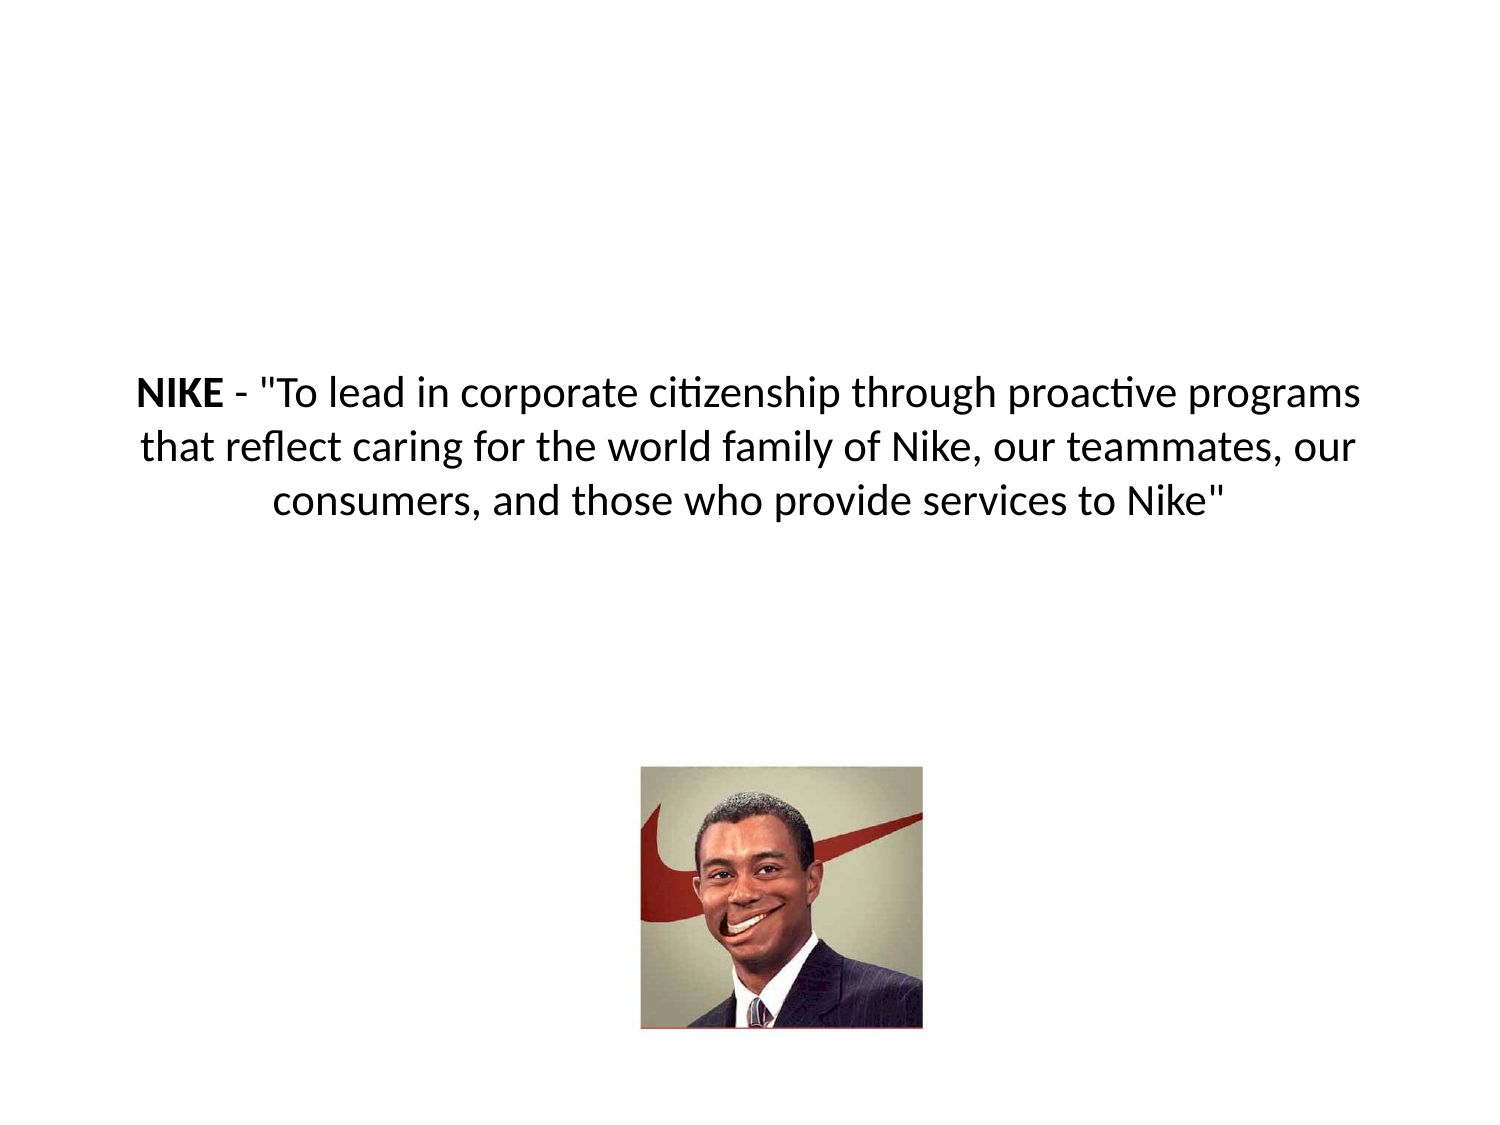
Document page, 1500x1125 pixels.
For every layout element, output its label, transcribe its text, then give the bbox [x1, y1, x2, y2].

title NIKE - "To lead in corporate citizenship through proactive programs that reflect caring for the world family of Nike, our teammates, our consumers, and those who provide services to Nike" [112, 349, 1388, 591]
picture [632, 761, 931, 1034]
